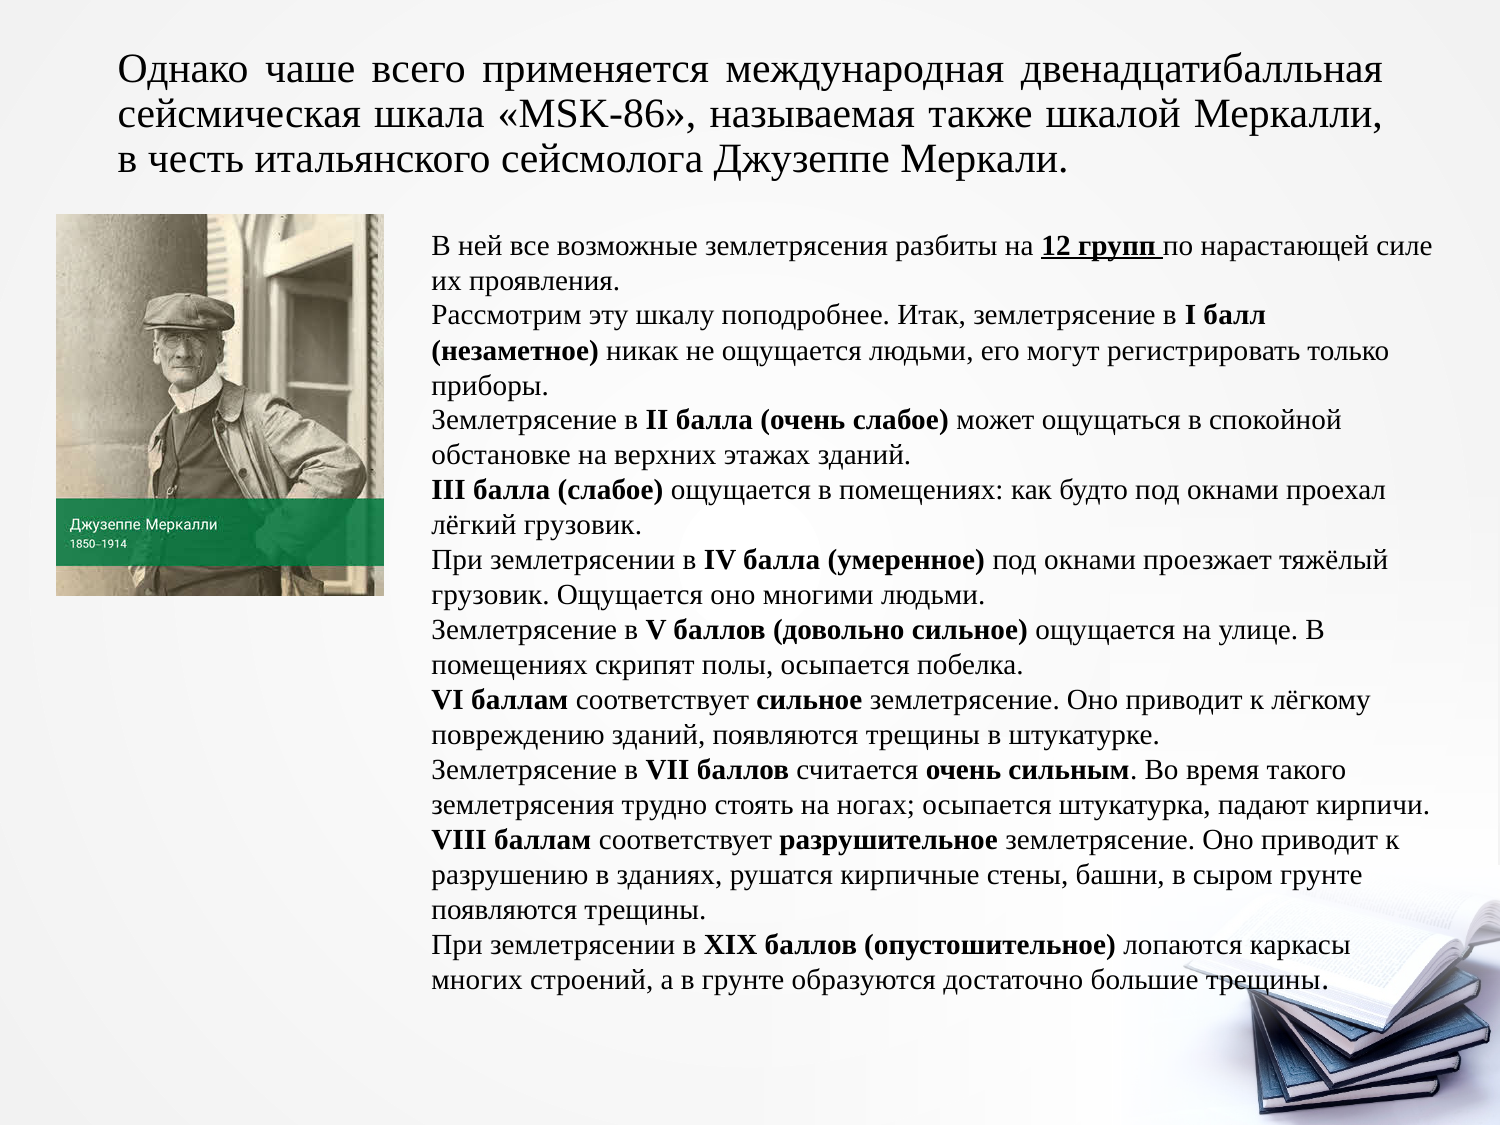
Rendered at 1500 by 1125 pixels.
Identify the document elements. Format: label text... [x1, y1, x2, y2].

list Однако чаше всего применяется международная двенадцатибалльная сейсмическая шкала «MSK-86», называемая также шкалой Меркалли, в честь итальянского сейсмолога Джузеппе Меркали. [102, 38, 1399, 812]
text_box В ней все возможные землетрясения разбиты на 12 групп по нарастающей силе их проявления. Рассмотрим эту шкалу поподробнее. Итак, землетрясение в I балл (незаметное) никак не ощущается людьми, его могут регистрировать только приборы. Землетрясение в II балла (очень слабое) может ощущаться в спокойной обстановке на верхних этажах зданий. III балла (слабое) ощущается в помещениях: как будто под окнами проехал лёгкий грузовик. При землетрясении в IV балла (умеренное) под окнами проезжает тяжёлый грузовик. Ощущается оно многими людьми. Землетрясение в V баллов (довольно сильное) ощущается на улице. В помещениях скрипят полы, осыпается побелка. VI баллам соответствует сильное землетрясение. Оно приводит к лёгкому повреждению зданий, появляются трещины в штукатурке. Землетрясение в VII баллов считается очень сильным. Во время такого землетрясения трудно стоять на ногах; осыпается штукатурка, падают кирпичи. VIII баллам соответствует разрушительное землетрясение. Оно приводит к разрушению в зданиях, рушатся кирпичные стены, башни, в сыром грунте появляются трещины. При землетрясении в XIX баллов (опустошительное) лопаются каркасы многих строений, а в грунте образуются достаточно большие трещины. [416, 218, 1458, 1003]
picture [56, 214, 384, 596]
picture [1267, 1020, 1500, 1125]
